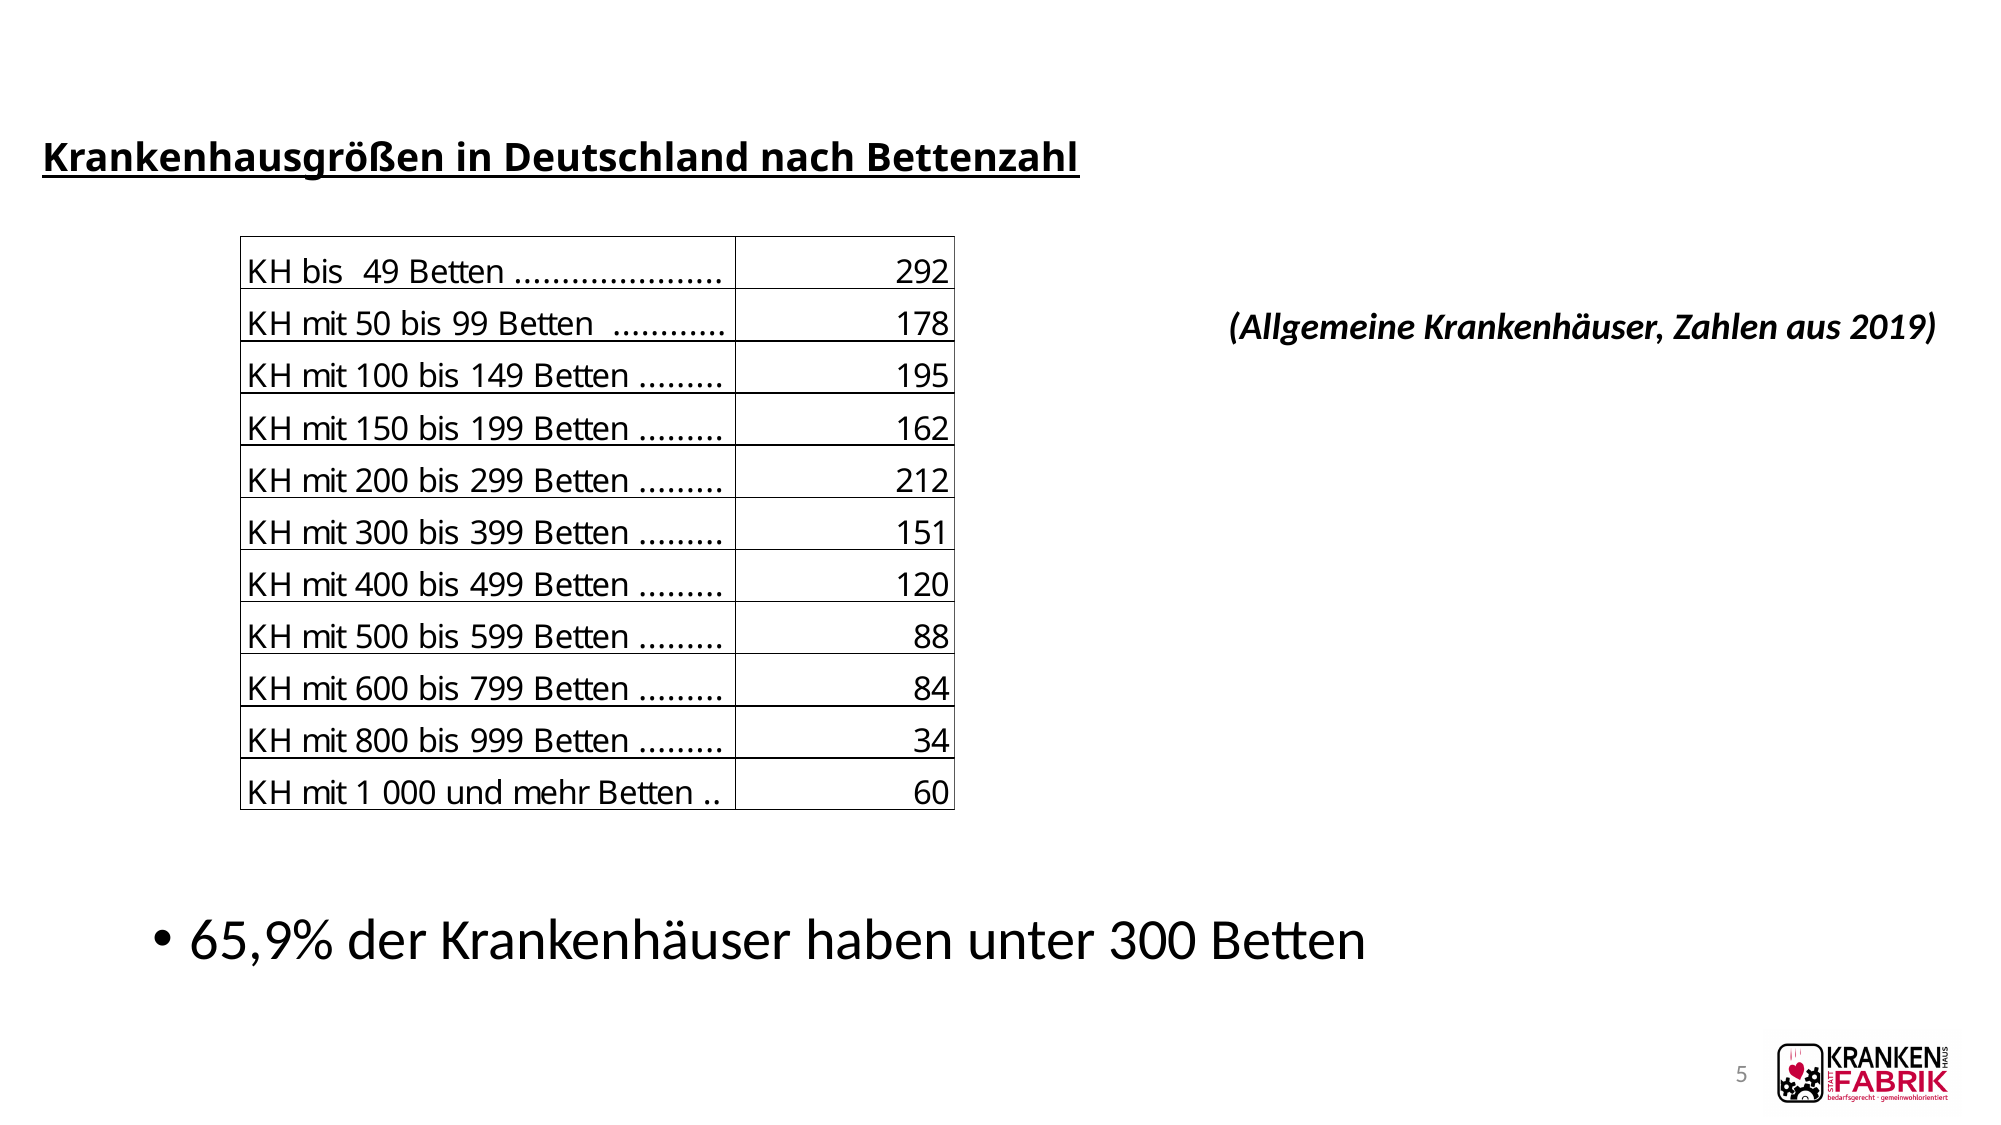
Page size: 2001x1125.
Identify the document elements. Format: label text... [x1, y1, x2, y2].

slide_number 5 [1389, 1042, 1763, 1103]
title Krankenhausgrößen in Deutschland nach Bettenzahl [27, 129, 1961, 236]
picture [1763, 1029, 1962, 1117]
picture [239, 235, 957, 812]
list (Allgemeine Krankenhäuser, Zahlen aus 2019) 65,9% der Krankenhäuser haben unter 300 Betten [137, 299, 1953, 1014]
